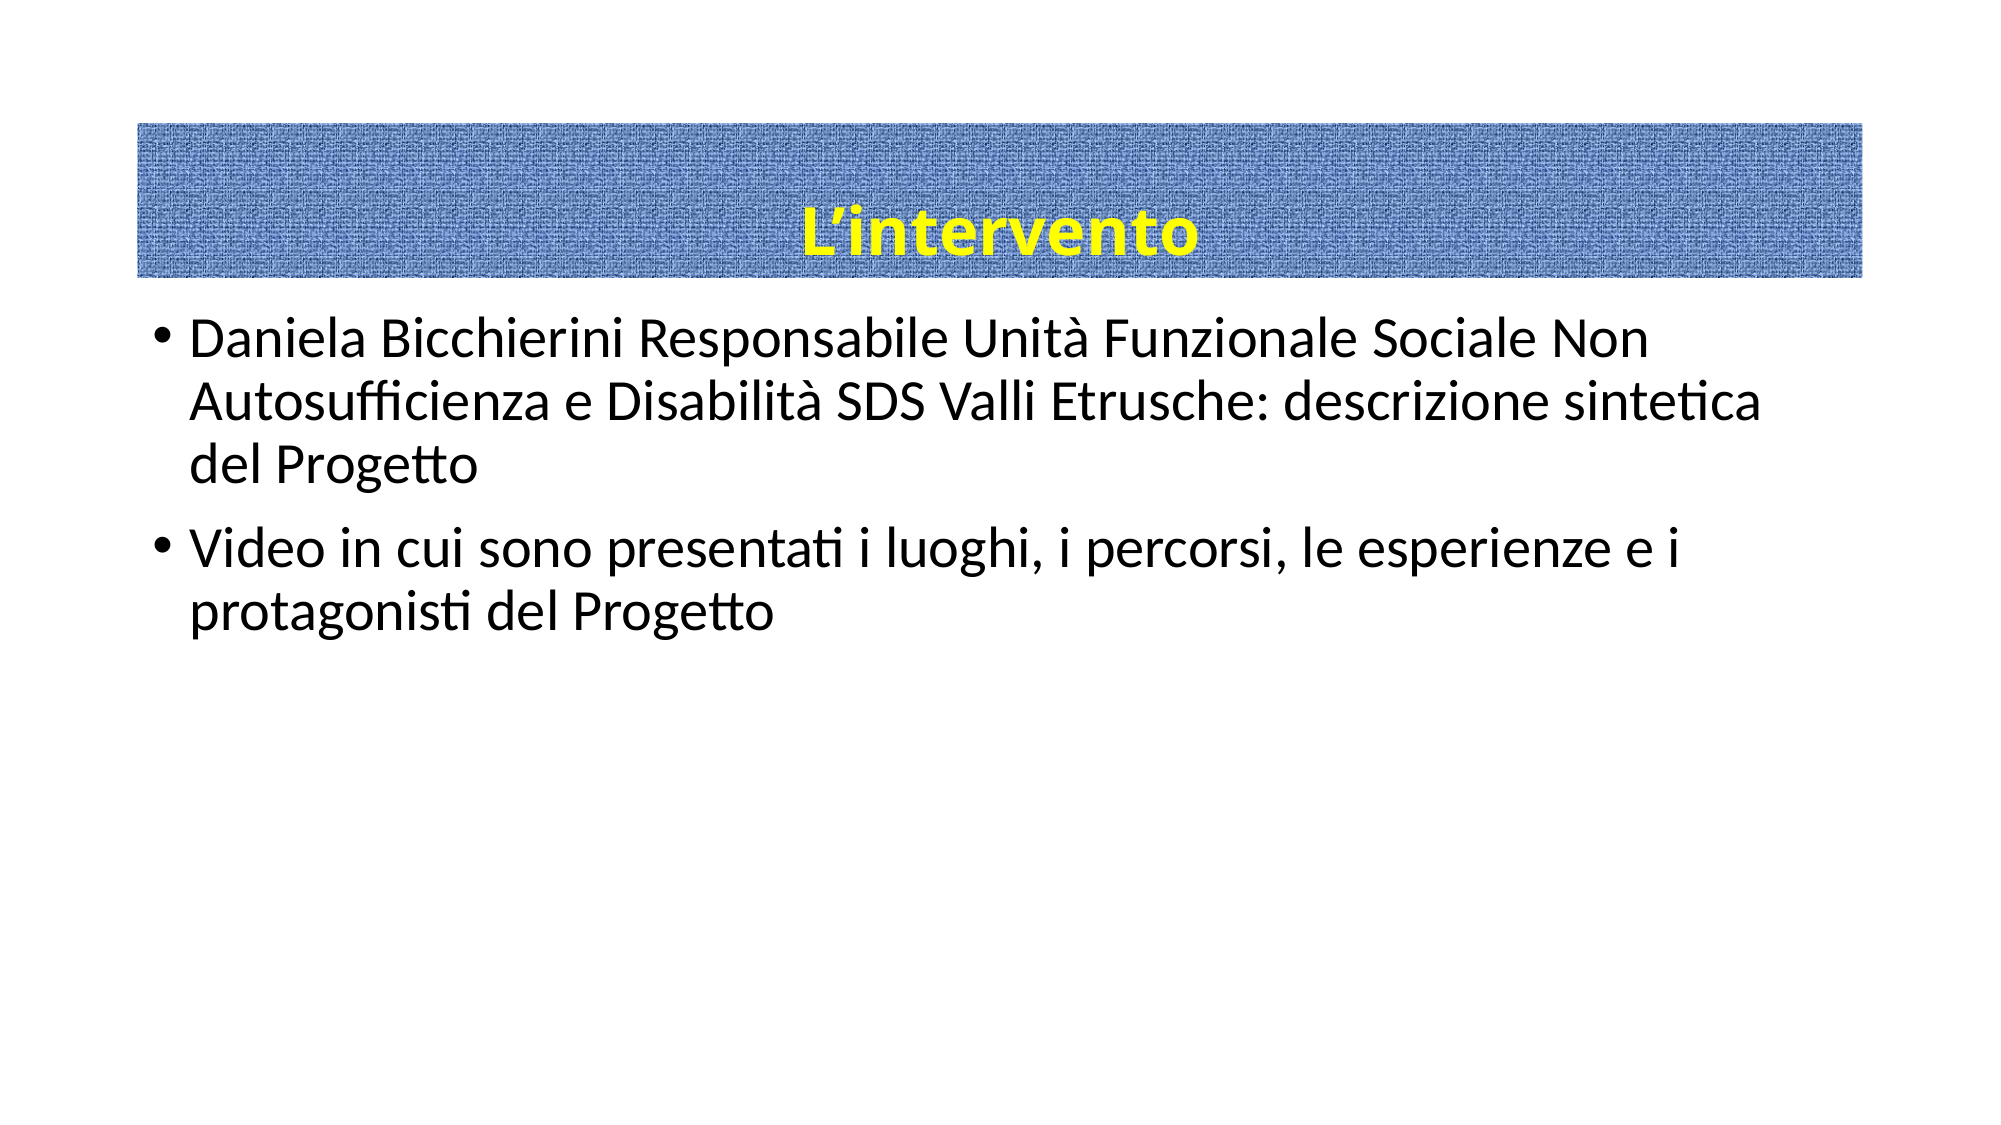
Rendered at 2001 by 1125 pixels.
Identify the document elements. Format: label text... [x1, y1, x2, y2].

list Daniela Bicchierini Responsabile Unità Funzionale Sociale Non Autosufficienza e Disabilità SDS Valli Etrusche: descrizione sintetica del Progetto Video in cui sono presentati i luoghi, i percorsi, le esperienze e i protagonisti del Progetto [137, 299, 1863, 1014]
title L’intervento [137, 123, 1863, 278]
